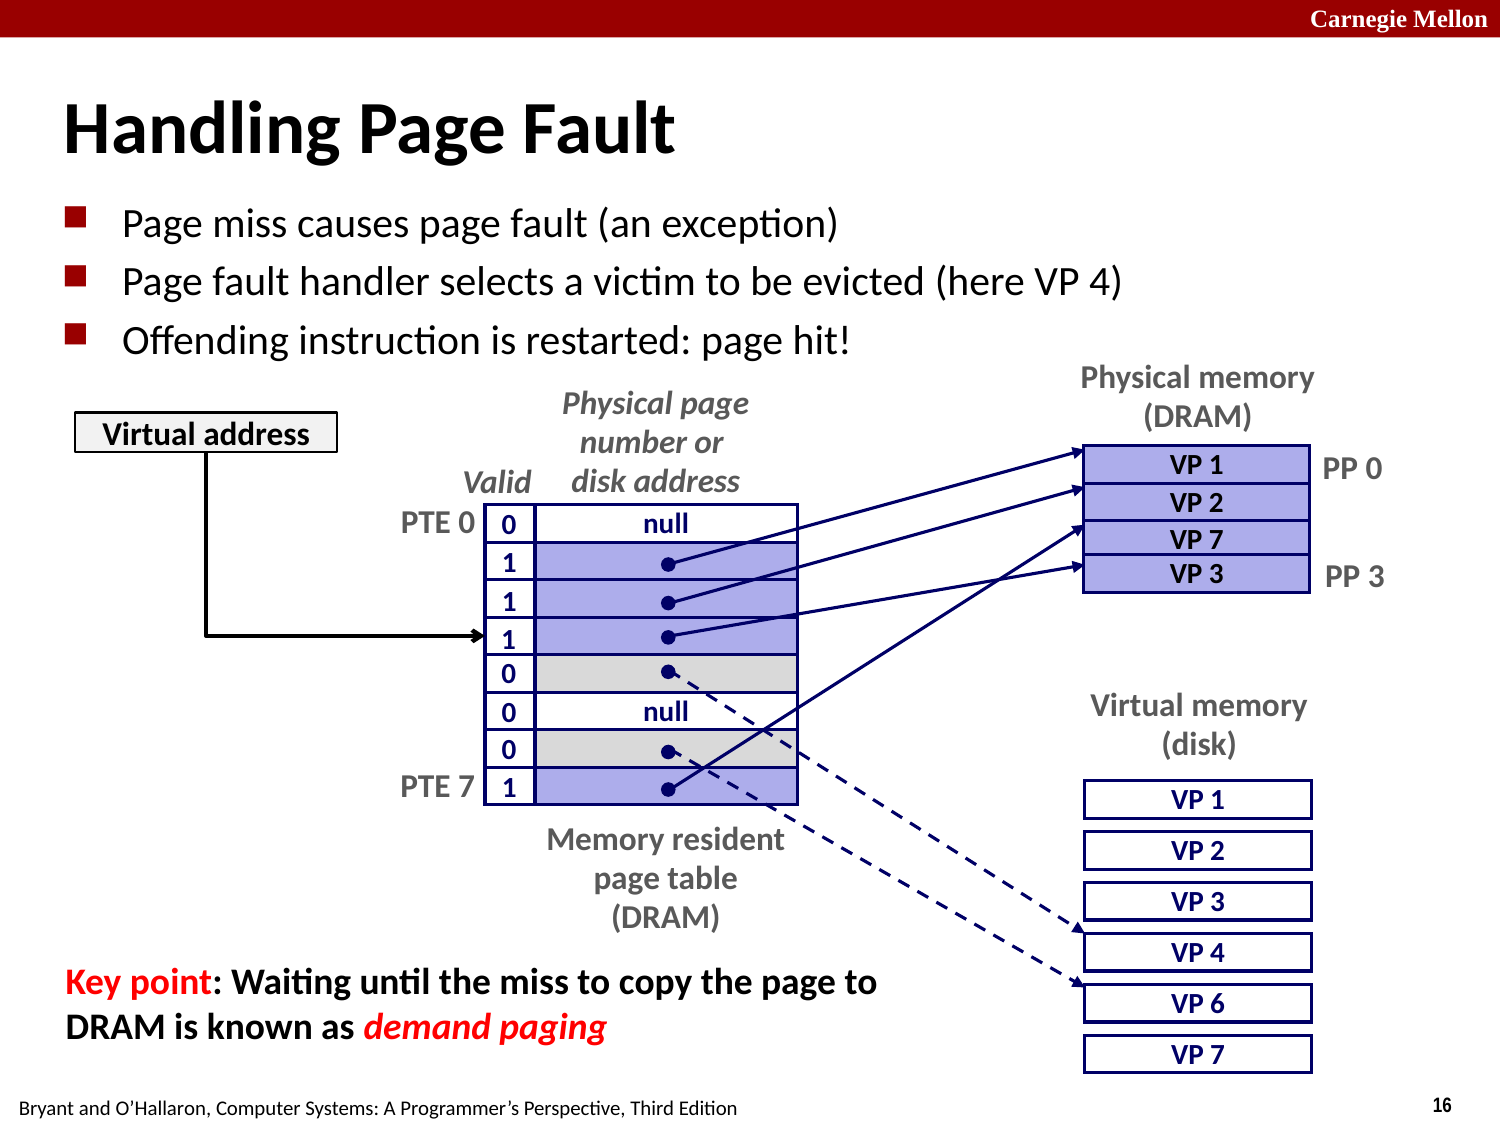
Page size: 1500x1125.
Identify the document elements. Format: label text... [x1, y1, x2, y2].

text_box [675, 484, 1083, 602]
text_box Physical page number or disk address [547, 375, 765, 508]
text_box null [535, 504, 798, 542]
text_box VP 7 [1083, 521, 1310, 554]
list Page miss causes page fault (an exception) Page fault handler selects a victim to be evicted (here VP 4) Offending instruction is restarted: page hit! [50, 188, 1414, 313]
text_box Key point: Waiting until the miss to copy the page to DRAM is known as demand paging [50, 949, 1000, 1055]
text_box 0 [486, 648, 531, 687]
text_box [675, 446, 1083, 563]
text_box 1 [487, 537, 532, 576]
text_box Memory resident page table (DRAM) [531, 811, 801, 944]
text_box [670, 560, 1085, 637]
text_box [662, 745, 675, 759]
text_box [999, 524, 1085, 579]
text_box 0 [491, 499, 532, 537]
text_box VP 4 [1084, 933, 1312, 971]
text_box VP 1 [1084, 780, 1312, 819]
text_box [1071, 921, 1085, 934]
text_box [253, 404, 438, 684]
text_box [707, 730, 798, 767]
text_box [535, 617, 798, 654]
title Handling Page Fault [48, 58, 1408, 188]
text_box [662, 665, 675, 679]
text_box [662, 596, 675, 610]
text_box VP 6 [1084, 984, 1312, 1022]
text_box VP 2 [1084, 831, 1312, 870]
text_box VP 3 [1083, 554, 1310, 593]
text_box PP 3 [1310, 548, 1400, 603]
text_box [531, 617, 535, 654]
text_box Valid [447, 454, 560, 509]
text_box PTE 7 [385, 758, 490, 814]
text_box 1 [487, 576, 532, 626]
text_box Physical memory (DRAM) [1065, 349, 1330, 444]
text_box [531, 654, 535, 693]
text_box VP 3 [1084, 882, 1312, 921]
text_box [662, 631, 675, 644]
text_box null [535, 693, 798, 730]
text_box [662, 783, 675, 796]
text_box VP 2 [1083, 484, 1310, 521]
text_box PP 0 [1307, 440, 1398, 495]
text_box VP 7 [1084, 1035, 1312, 1073]
text_box [1066, 975, 1084, 988]
text_box Virtual memory (disk) [1075, 677, 1324, 772]
text_box [535, 730, 761, 767]
text_box 1 [486, 614, 531, 648]
text_box VP 1 [1083, 445, 1310, 484]
text_box 0 [486, 687, 532, 724]
text_box [535, 542, 798, 579]
text_box [535, 767, 798, 805]
text_box Virtual address [75, 412, 248, 453]
text_box [535, 654, 798, 693]
text_box [662, 558, 675, 571]
text_box 0 [486, 724, 532, 775]
text_box 1 [490, 775, 532, 813]
text_box [535, 579, 798, 617]
text_box PTE 0 [442, 494, 491, 549]
